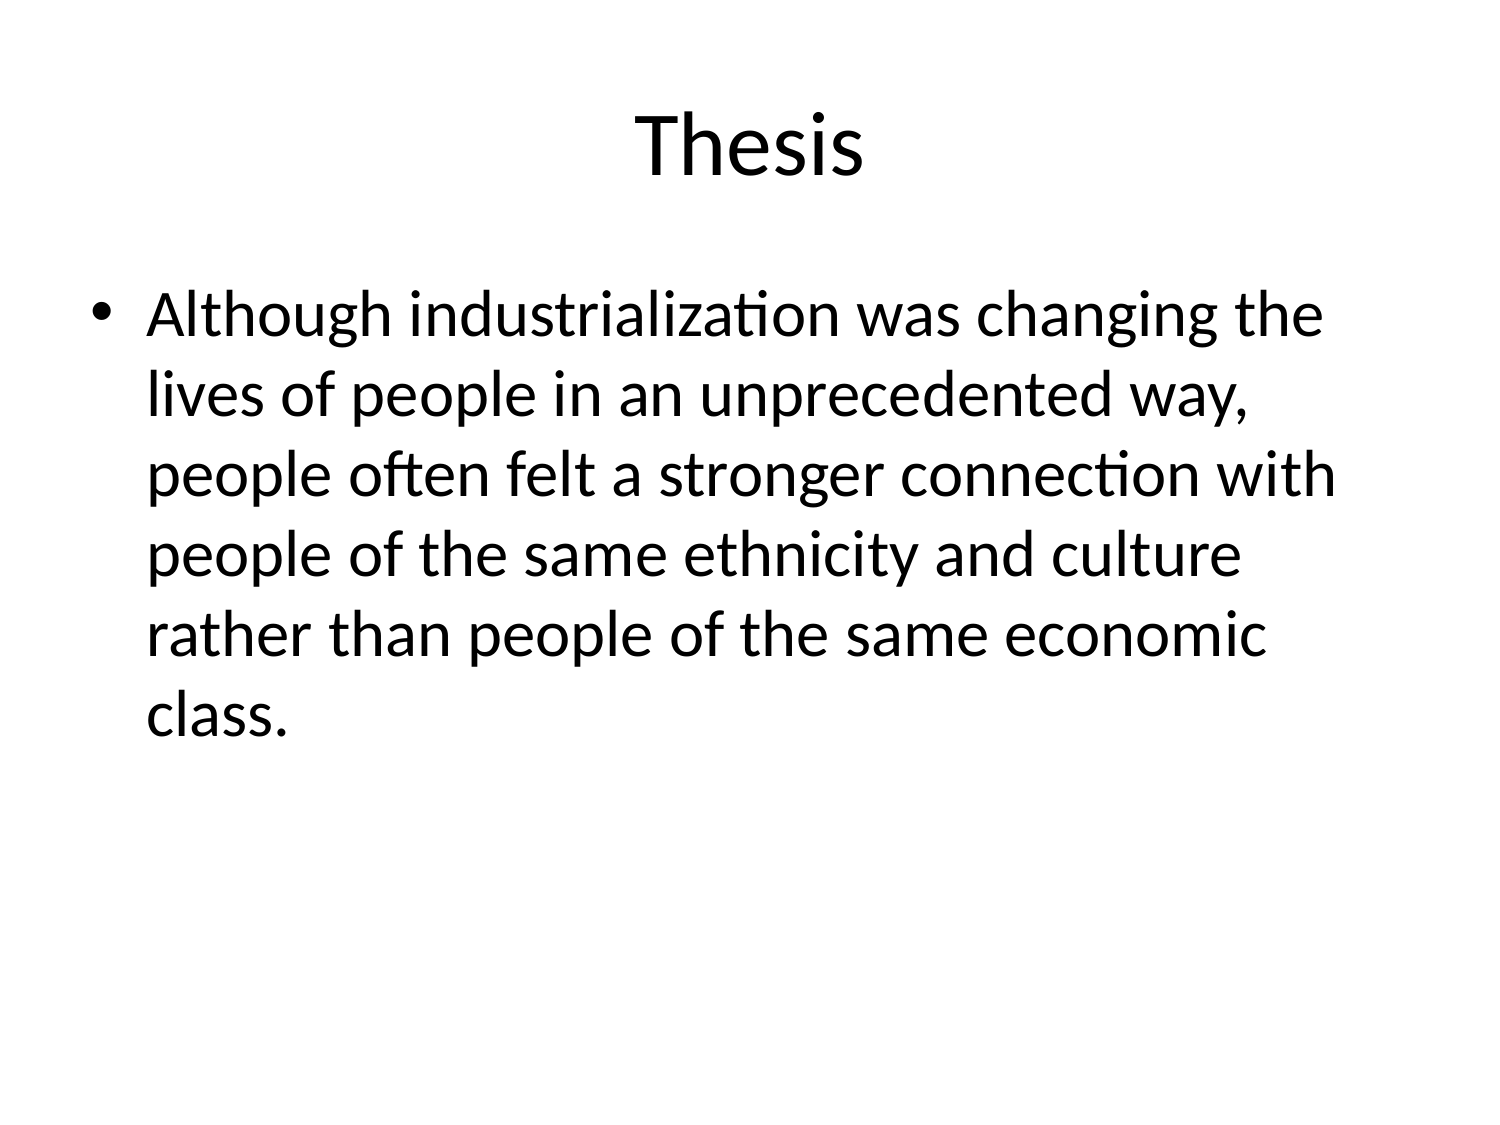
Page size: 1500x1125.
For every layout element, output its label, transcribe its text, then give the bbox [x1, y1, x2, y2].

title Thesis [75, 45, 1425, 233]
list Although industrialization was changing the lives of people in an unprecedented way, people often felt a stronger connection with people of the same ethnicity and culture rather than people of the same economic class. [75, 262, 1425, 1005]
